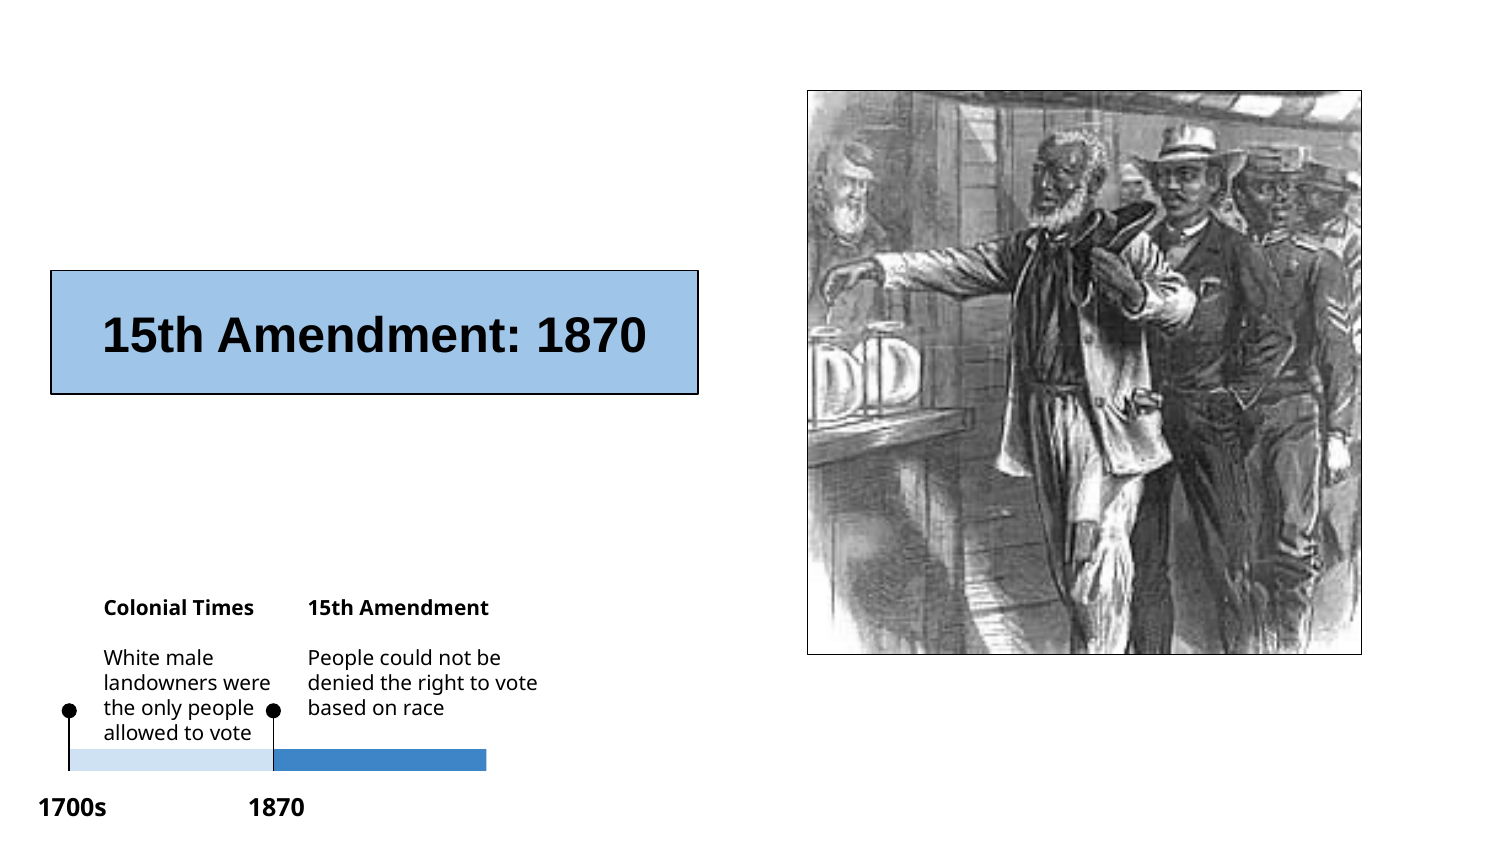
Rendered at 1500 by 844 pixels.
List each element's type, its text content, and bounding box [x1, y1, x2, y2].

picture [808, 90, 1362, 654]
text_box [219, 579, 569, 833]
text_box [15, 579, 218, 833]
title 15th Amendment: 1870 [51, 270, 699, 395]
